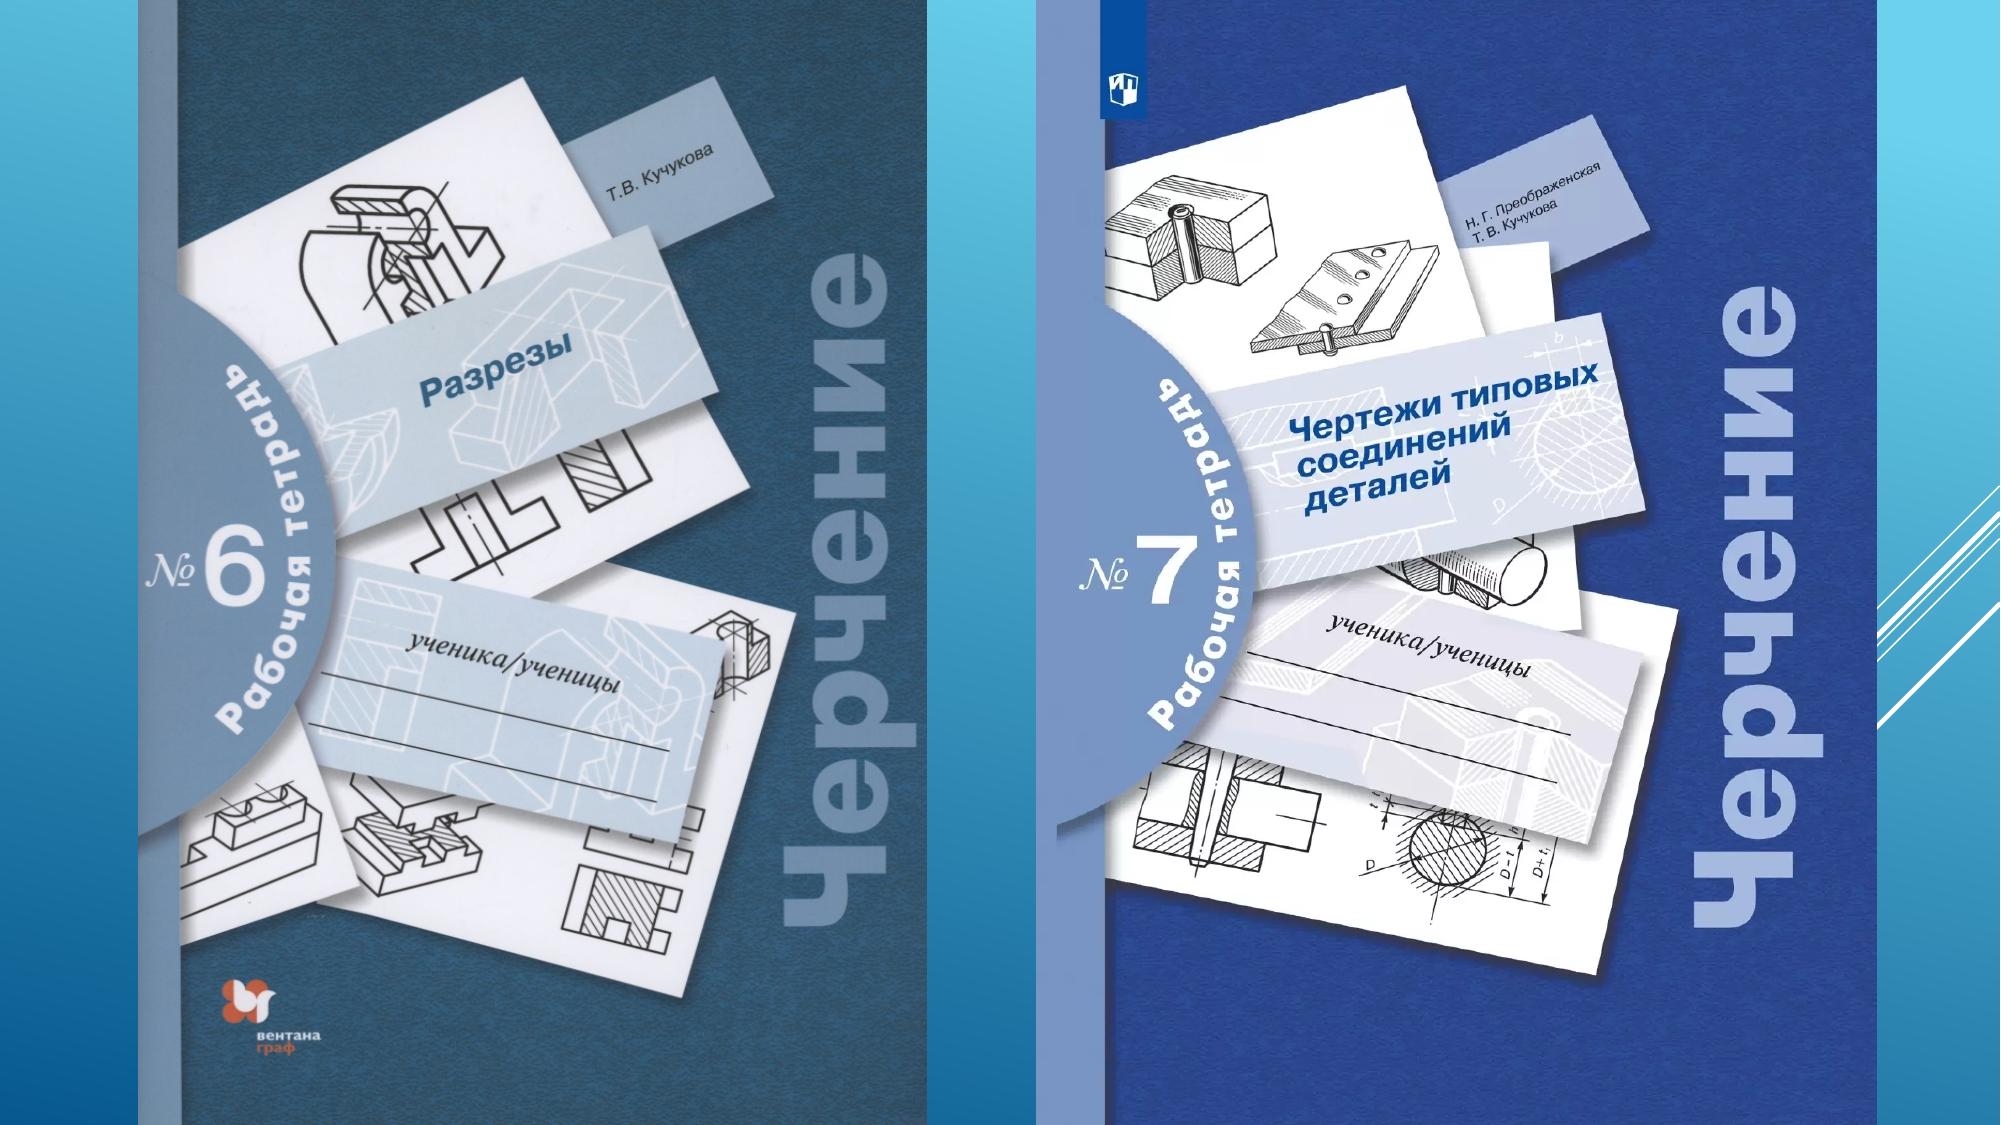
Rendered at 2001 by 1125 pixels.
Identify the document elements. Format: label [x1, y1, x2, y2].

picture [138, 0, 927, 1125]
picture [1036, 0, 1877, 1125]
